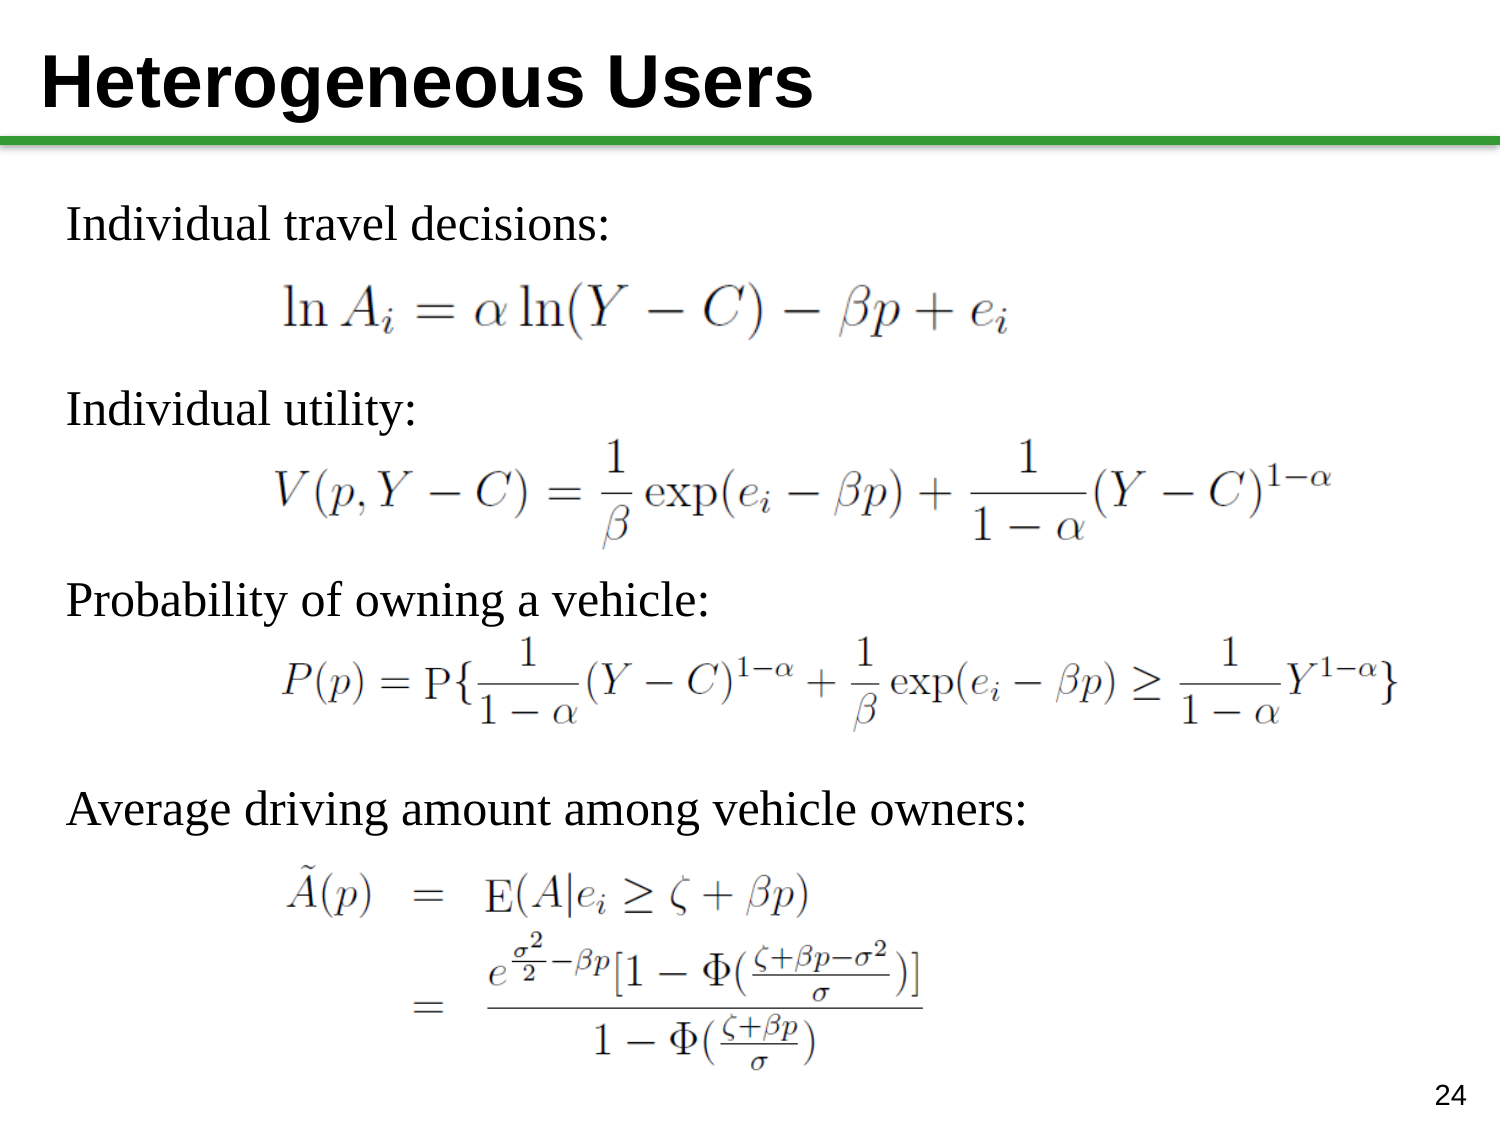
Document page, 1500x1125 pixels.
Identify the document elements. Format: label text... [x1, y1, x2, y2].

text_box Individual utility: [50, 368, 683, 443]
text_box Individual travel decisions: [50, 183, 683, 258]
picture [274, 843, 939, 1091]
picture [259, 427, 1344, 563]
slide_number 24 [1390, 1063, 1482, 1124]
text_box Average driving amount among vehicle owners: [50, 768, 1070, 843]
title Heterogeneous Users [25, 18, 1483, 134]
picture [274, 622, 1408, 740]
text_box Probability of owning a vehicle: [50, 559, 813, 634]
text_box [0, 136, 1500, 145]
picture [259, 249, 1021, 368]
